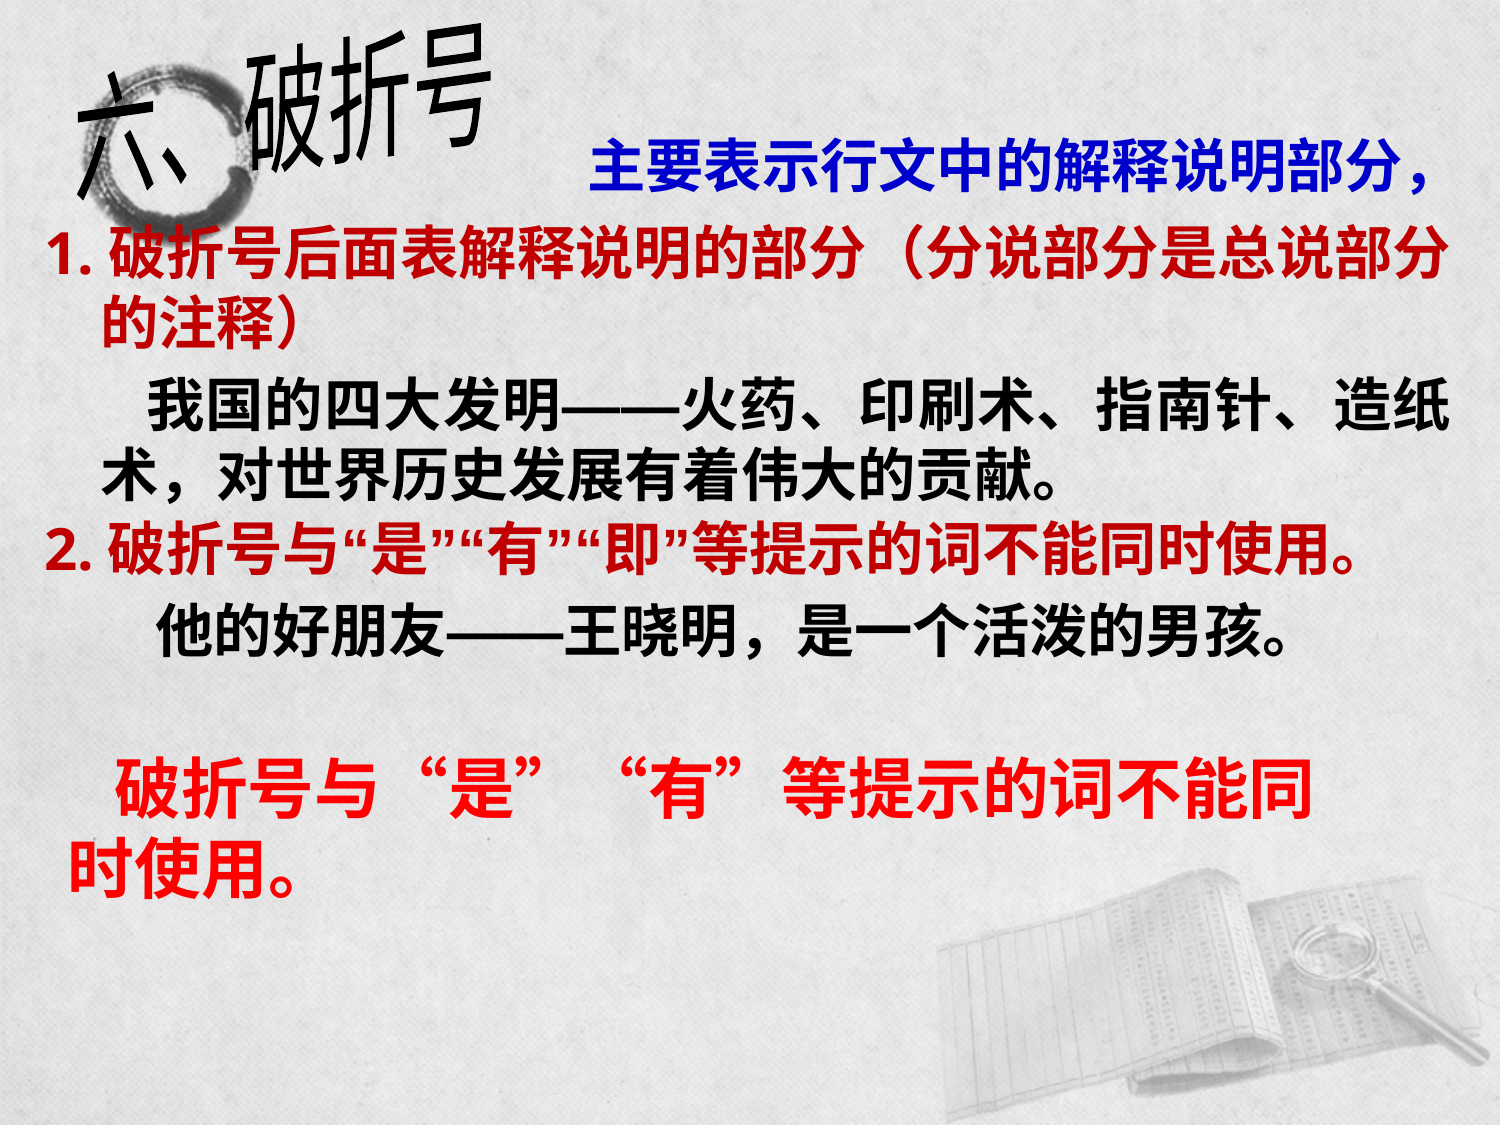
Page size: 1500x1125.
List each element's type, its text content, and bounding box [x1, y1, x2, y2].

picture [0, 0, 1500, 1125]
text_box [386, 70, 572, 258]
text_box 破折号与“是”“有”等提示的词不能同时使用。 [53, 739, 1365, 915]
text_box 主要表示行文中的解释说明部分， [572, 70, 1500, 258]
list 1.破折号后面表解释说明的部分（分说部分是总说部分的注释） 我国的四大发明——火药、印刷术、指南针、造纸术，对世界历史发展有着伟大的贡献。 2.破折号与“是”“有”“即”等提示的词不能同时使用。 他的好朋友——王晓明，是一个活泼的男孩。 [28, 136, 1467, 752]
